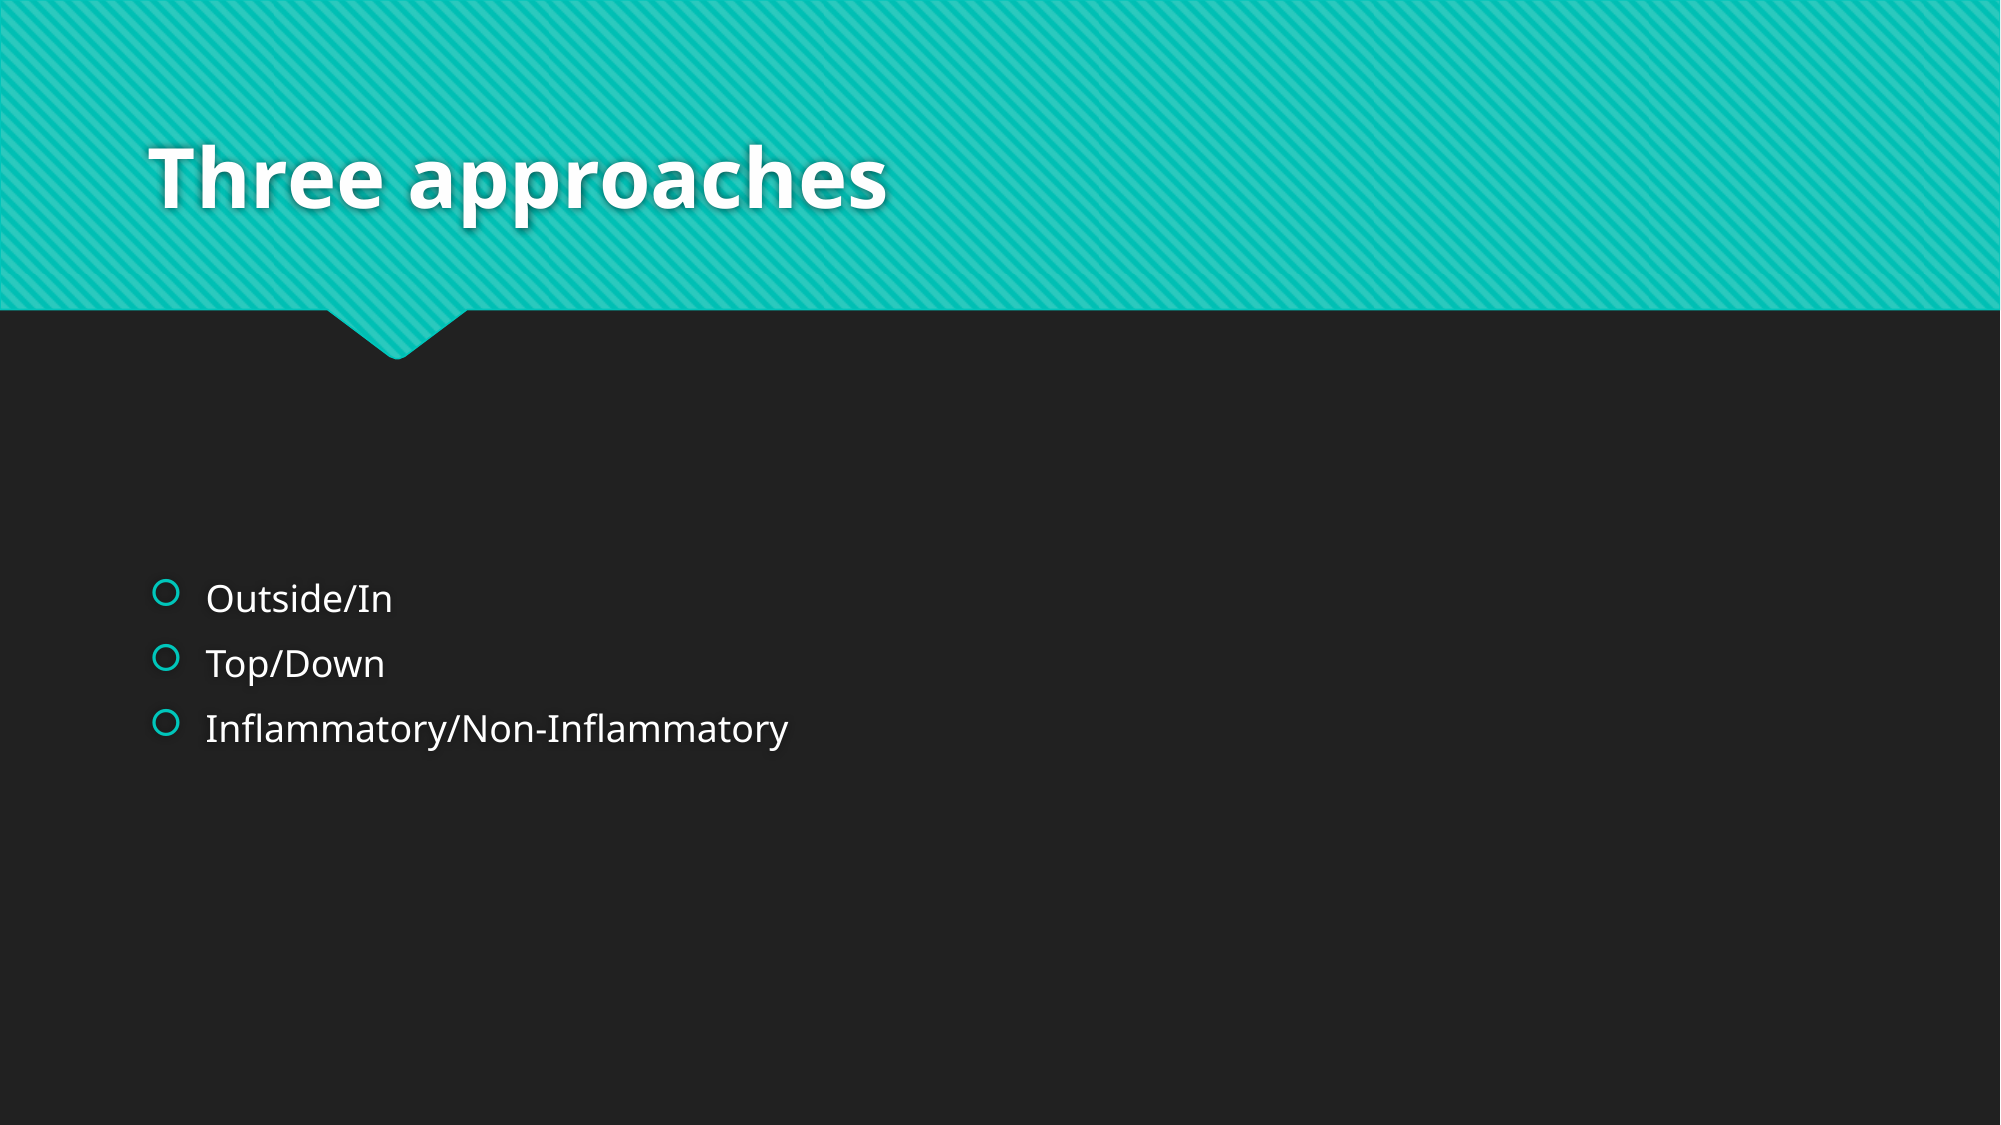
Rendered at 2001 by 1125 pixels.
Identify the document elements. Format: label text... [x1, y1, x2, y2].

list Outside/In Top/Down Inflammatory/Non-Inflammatory [134, 364, 1866, 962]
title Three approaches [132, 73, 1868, 233]
